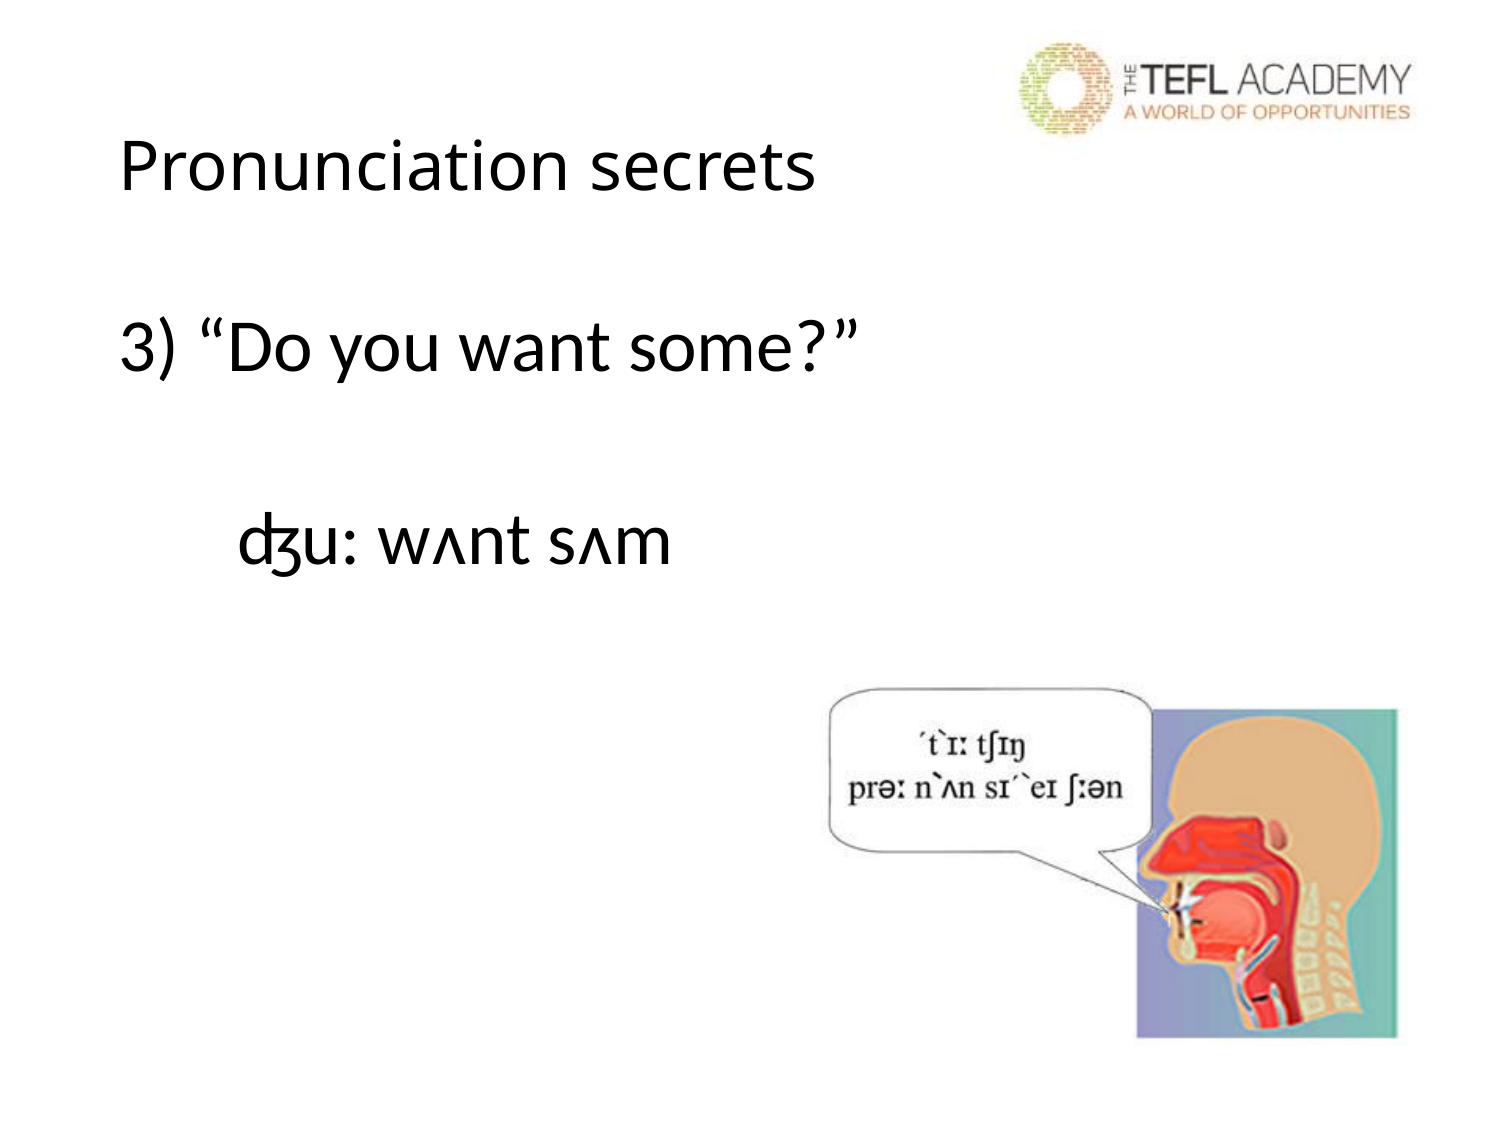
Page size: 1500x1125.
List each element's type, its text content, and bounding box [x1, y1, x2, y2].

list 3) “Do you want some?” ʤu: wᴧnt sᴧm [103, 299, 1397, 1014]
title Pronunciation secrets [103, 59, 1397, 278]
picture [820, 633, 1446, 1051]
picture [1002, 30, 1446, 157]
